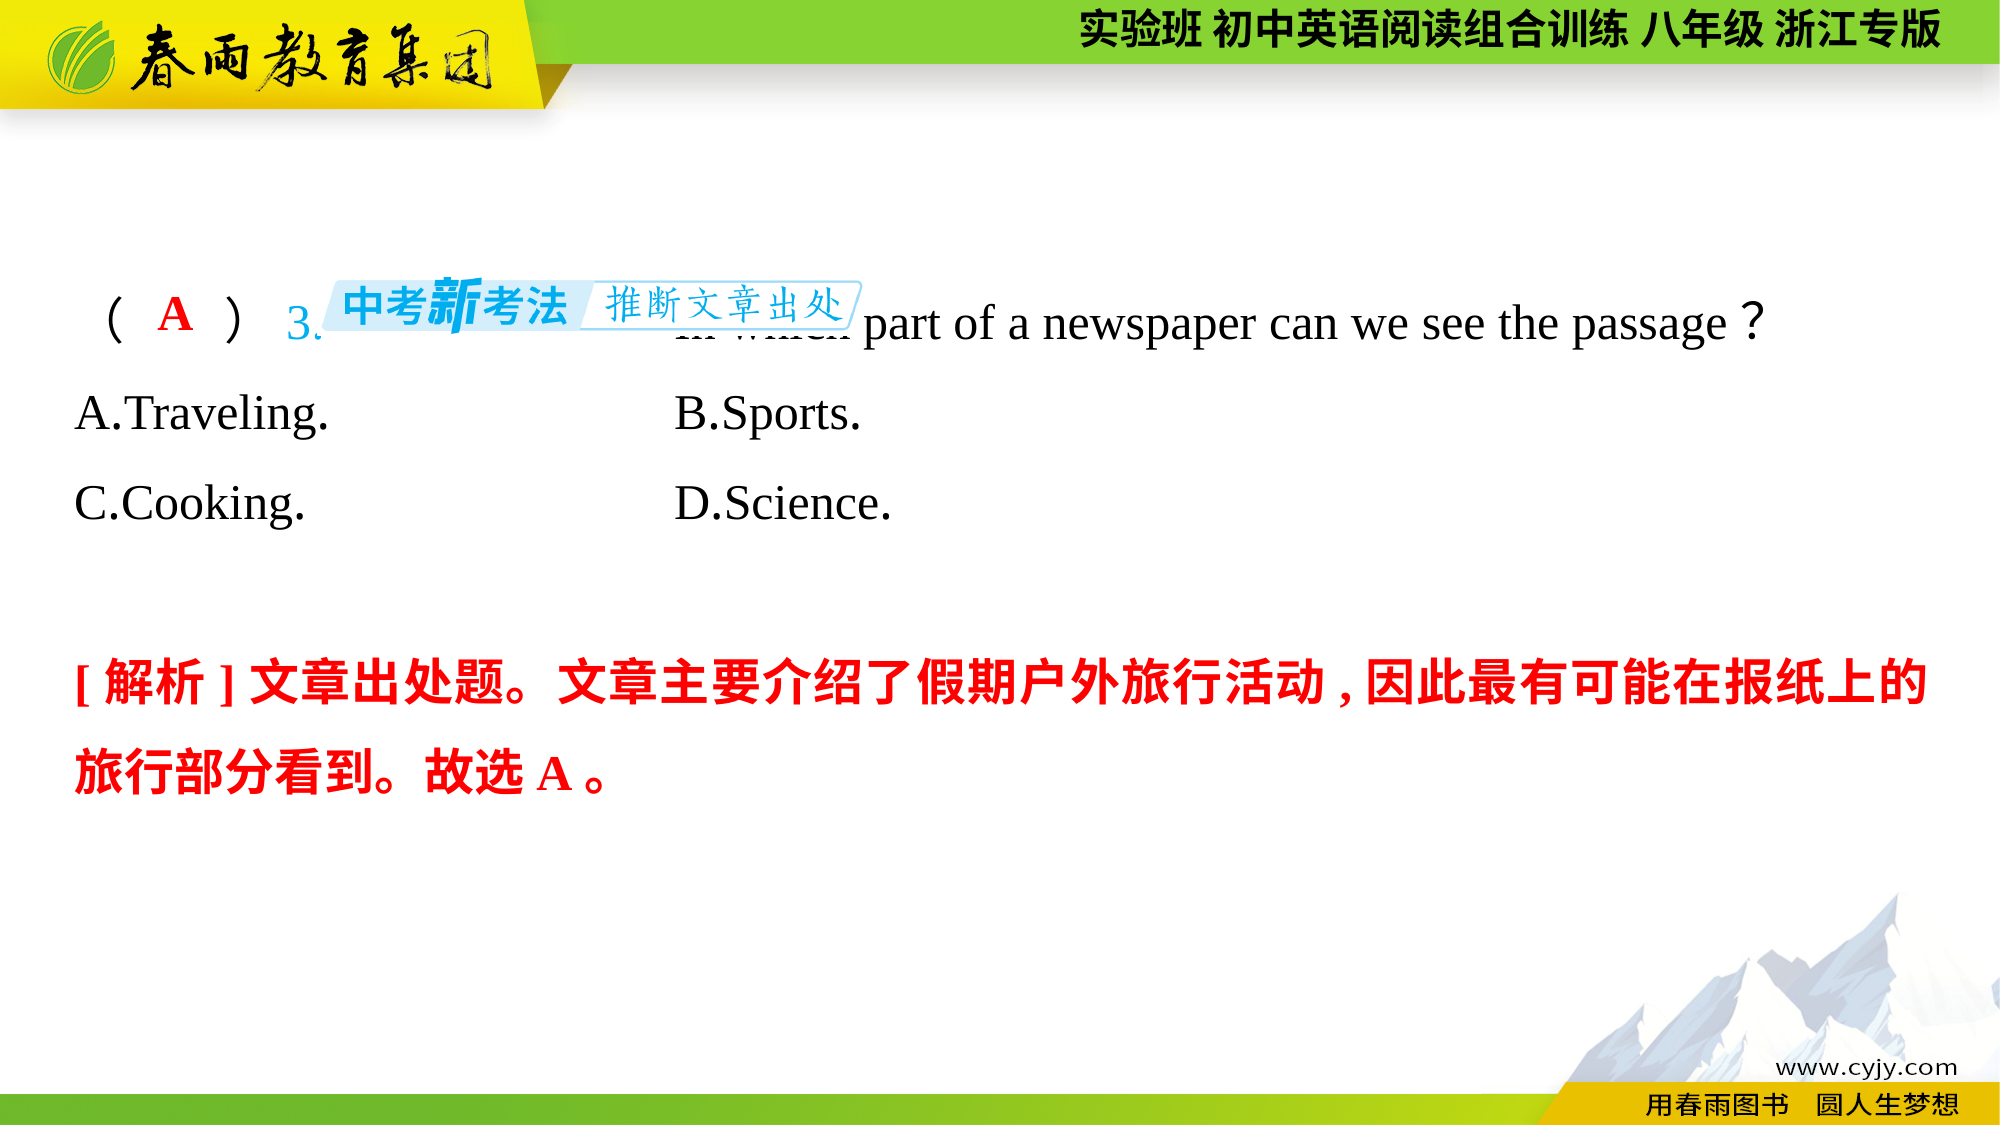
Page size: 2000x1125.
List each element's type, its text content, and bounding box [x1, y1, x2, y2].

list （ ）3. In which part of a newspaper can we see the passage？ A.Traveling. B.Sports. C.Cooking. D.Science. [59, 251, 1944, 631]
text_box A [142, 272, 209, 348]
picture [0, 0, 2000, 1125]
text_box [解析]文章出处题。文章主要介绍了假期户外旅行活动,因此最有可能在报纸上的旅行部分看到。故选A。 [59, 631, 1944, 809]
